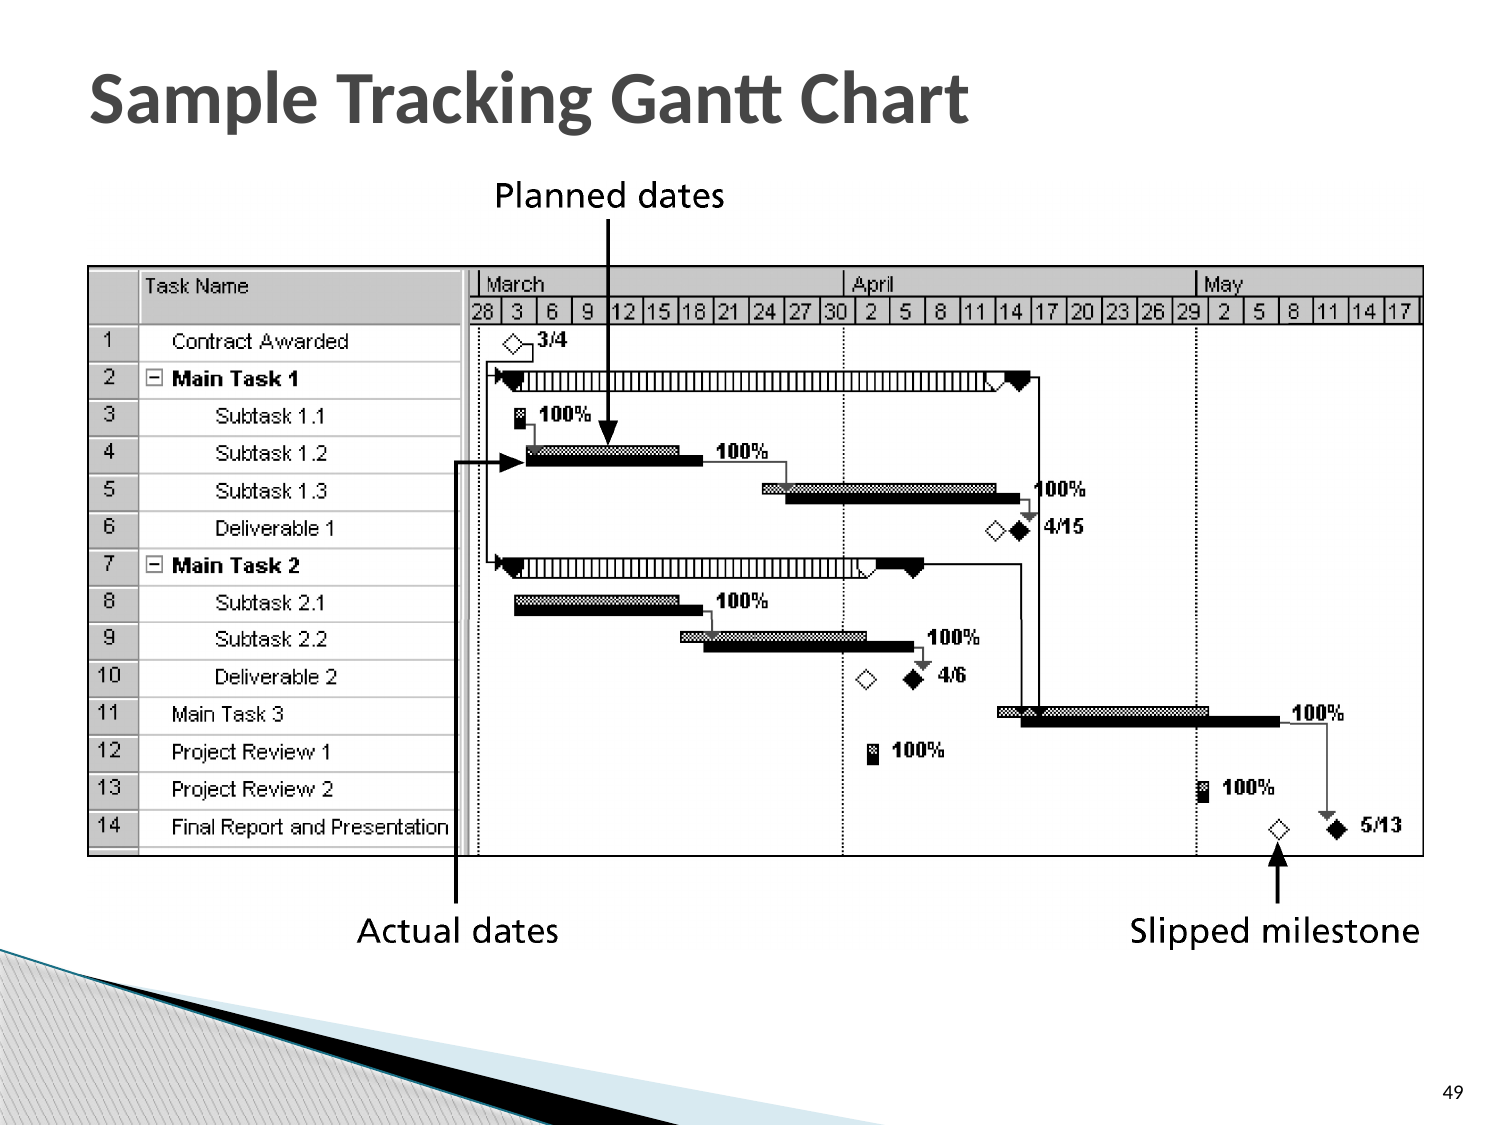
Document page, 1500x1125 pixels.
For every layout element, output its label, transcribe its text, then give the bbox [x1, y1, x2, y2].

title Sample Tracking Gantt Chart [75, 0, 1425, 188]
slide_number 49 [1418, 1051, 1479, 1112]
picture [87, 181, 1425, 951]
